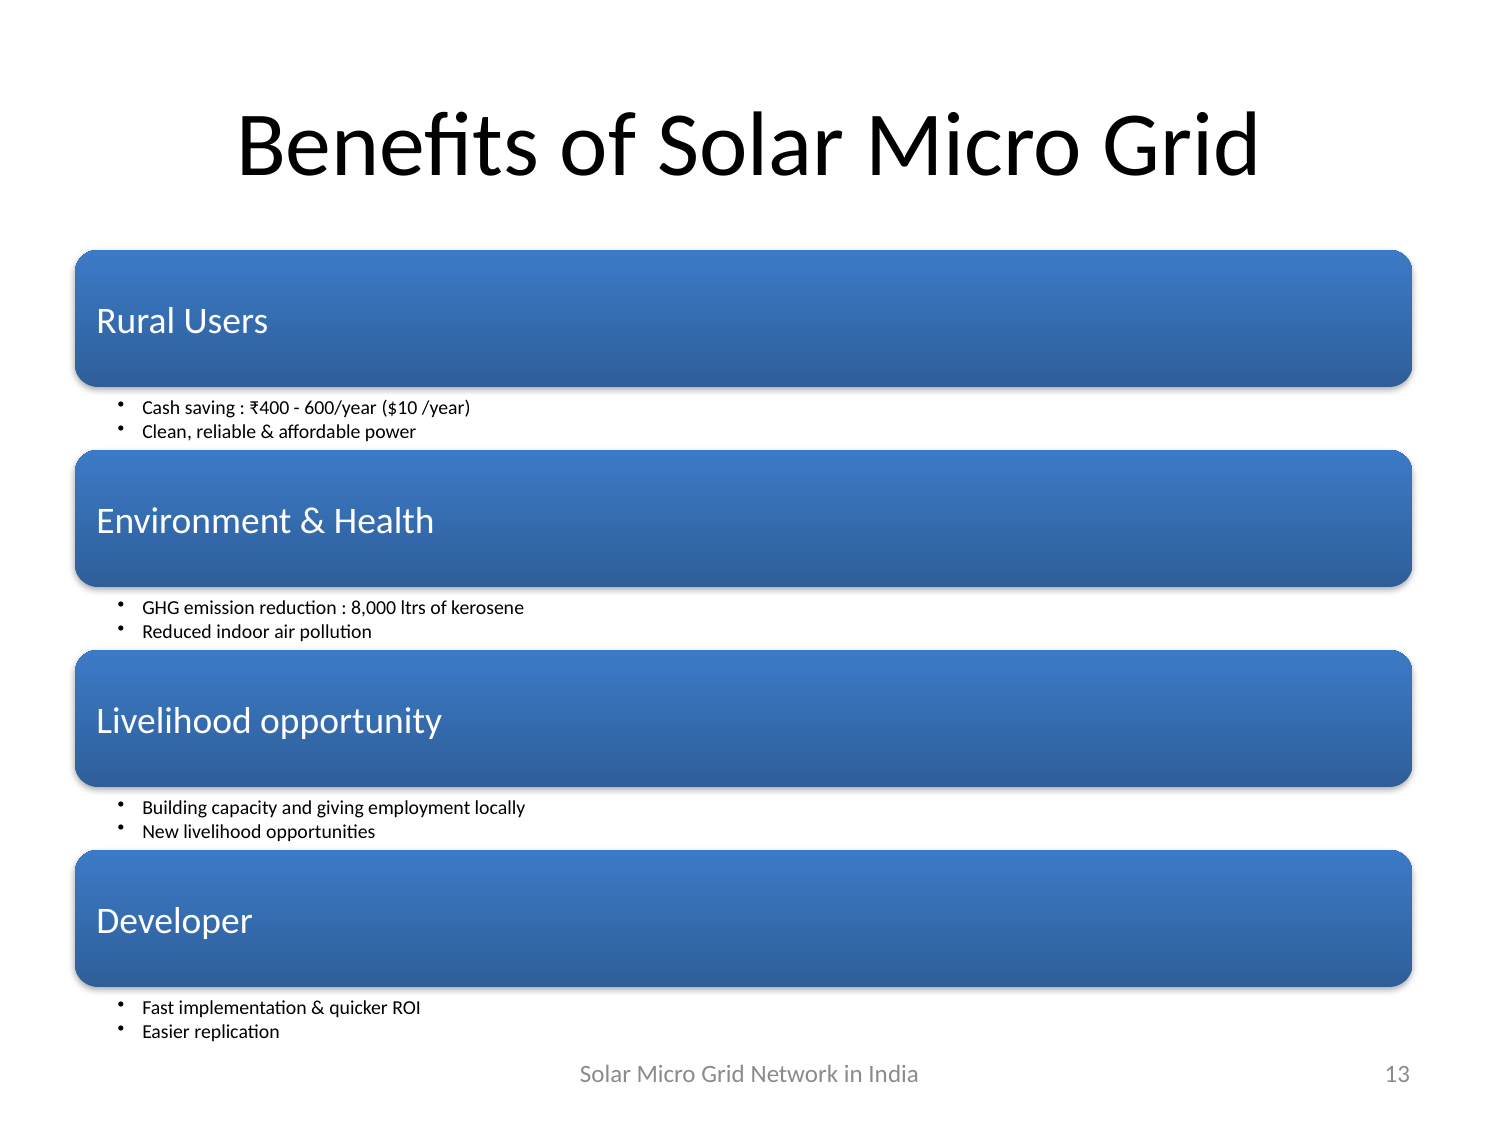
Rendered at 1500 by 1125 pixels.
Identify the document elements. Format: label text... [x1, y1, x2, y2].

slide_number 13 [1074, 1042, 1425, 1103]
title Benefits of Solar Micro Grid [75, 45, 1425, 233]
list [74, 249, 1413, 1051]
footer Solar Micro Grid Network in India [512, 1060, 988, 1103]
